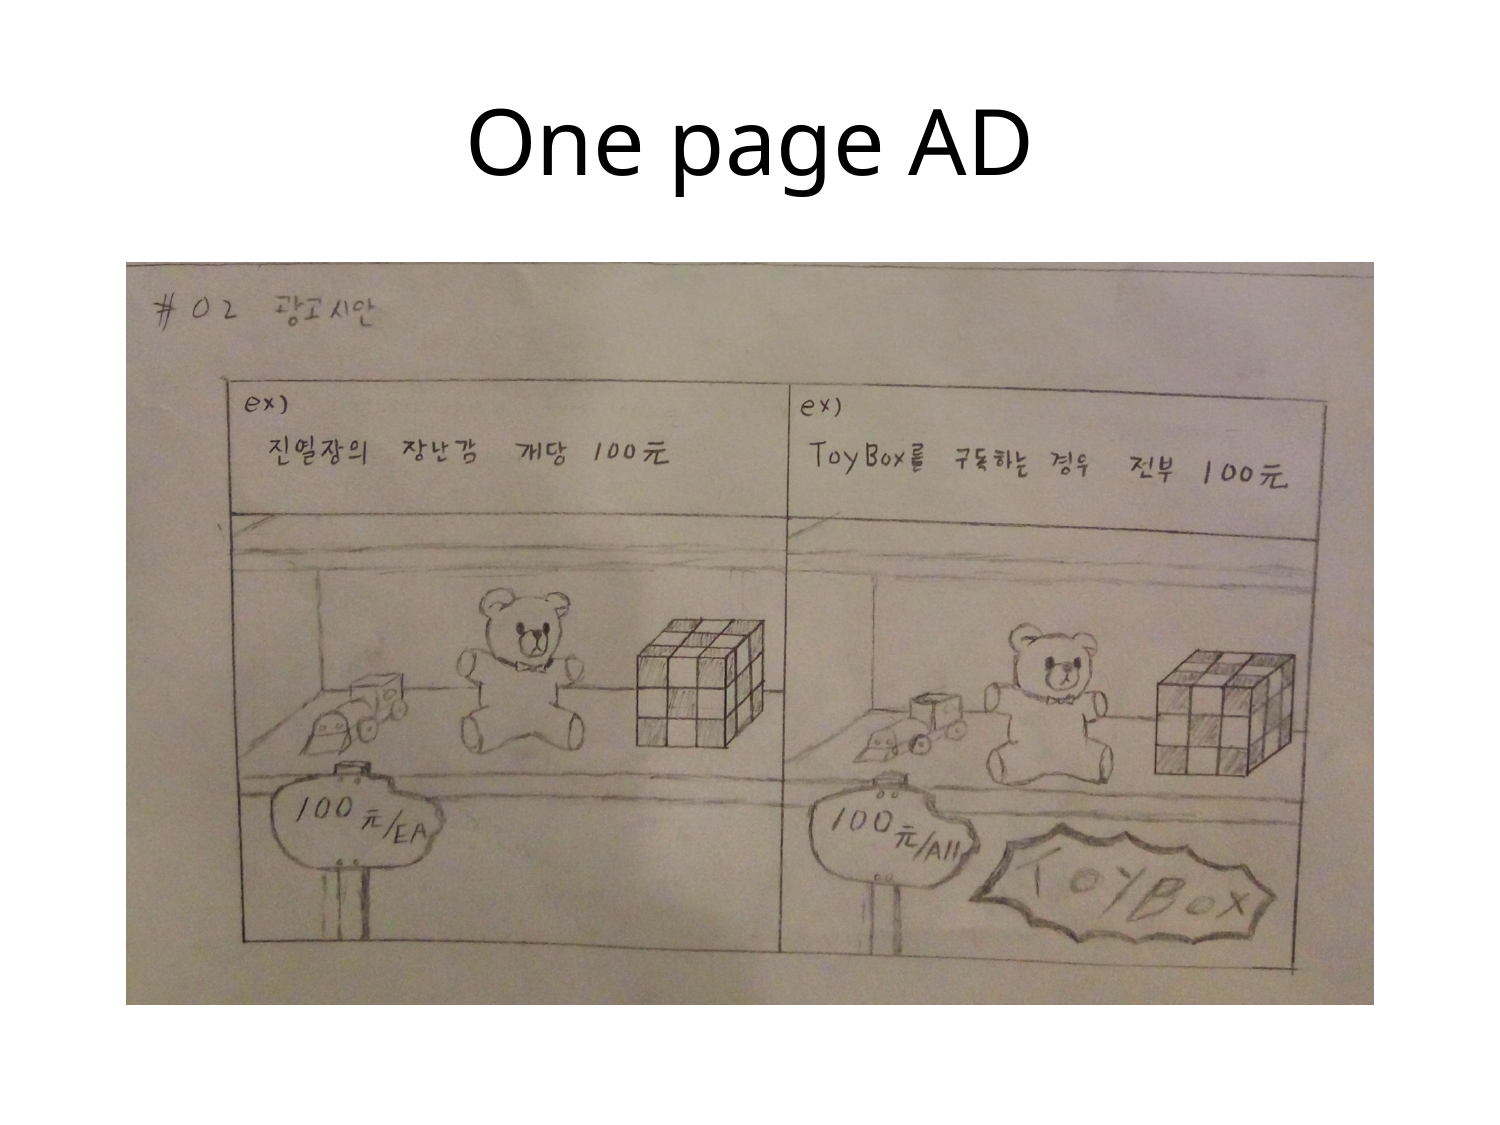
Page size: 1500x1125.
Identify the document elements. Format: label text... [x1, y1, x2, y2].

title One page AD [75, 45, 1425, 233]
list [126, 262, 1374, 1006]
